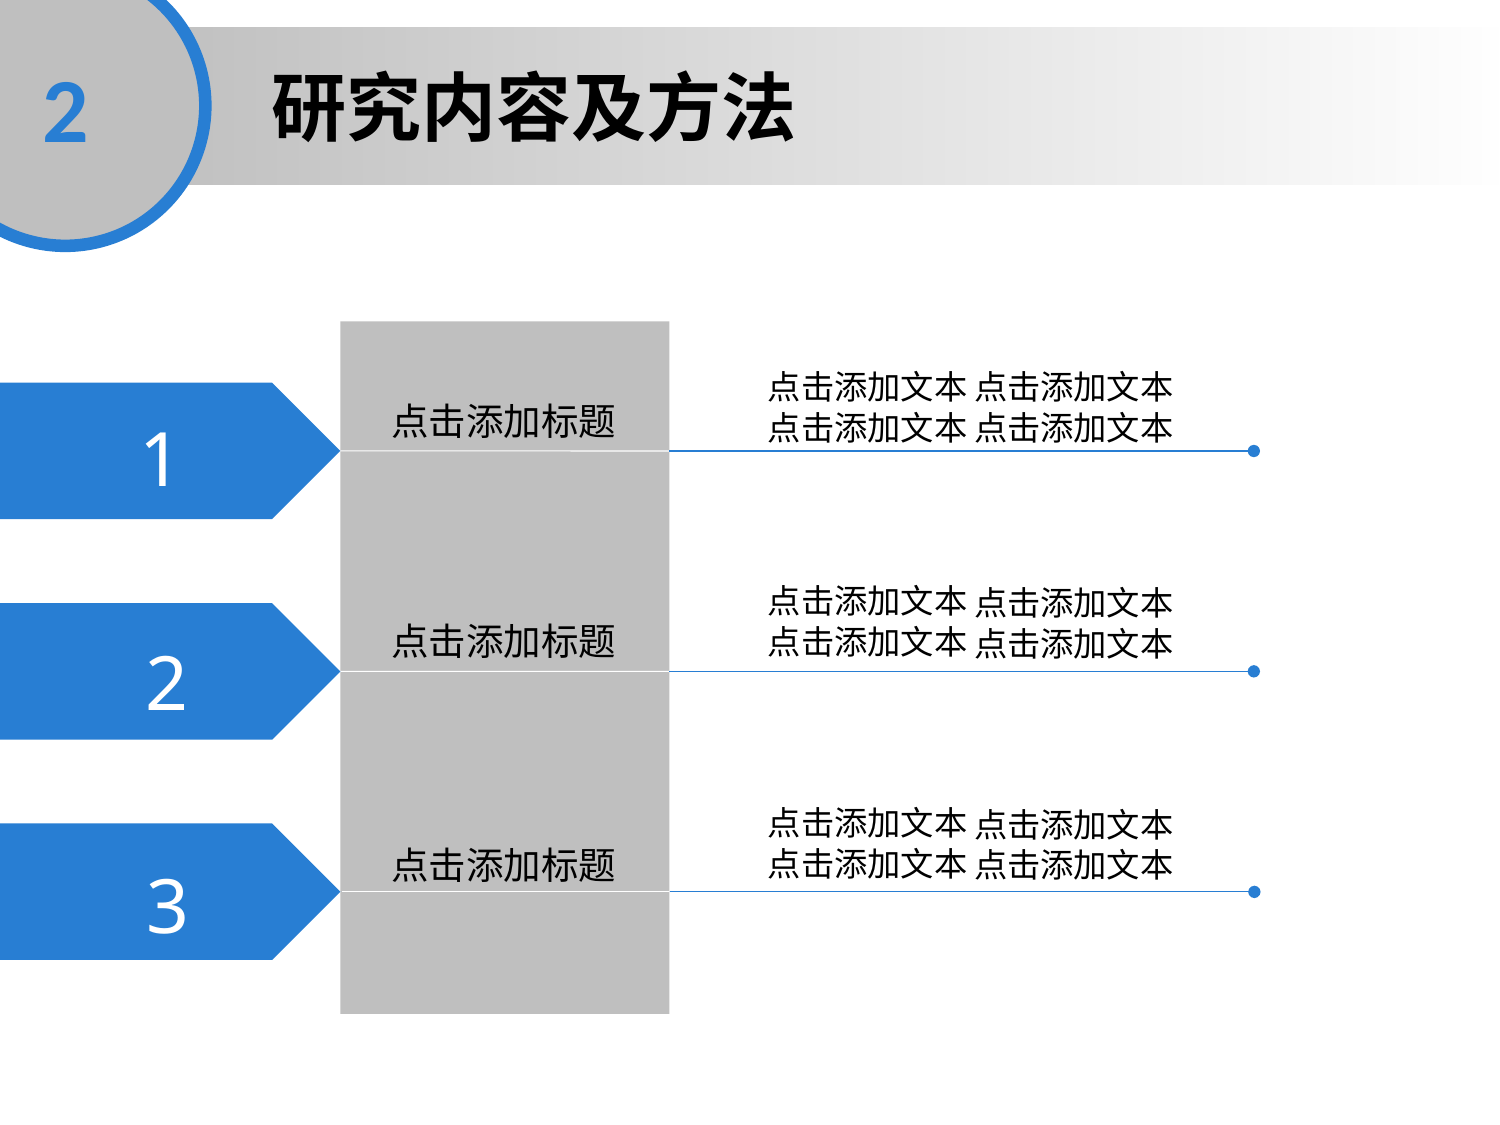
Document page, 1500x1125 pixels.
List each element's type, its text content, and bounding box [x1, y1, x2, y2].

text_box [0, 603, 341, 740]
text_box [339, 672, 670, 891]
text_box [0, 0, 1500, 246]
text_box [0, 382, 341, 520]
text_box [0, 823, 341, 960]
text_box [339, 892, 670, 1015]
text_box 点击添加标题 [376, 390, 632, 450]
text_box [751, 572, 1191, 672]
text_box [339, 452, 670, 670]
text_box 点击添加标题 [376, 610, 632, 671]
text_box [751, 795, 1191, 893]
text_box [339, 320, 670, 450]
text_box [751, 358, 1191, 456]
text_box 点击添加标题 [376, 834, 632, 891]
